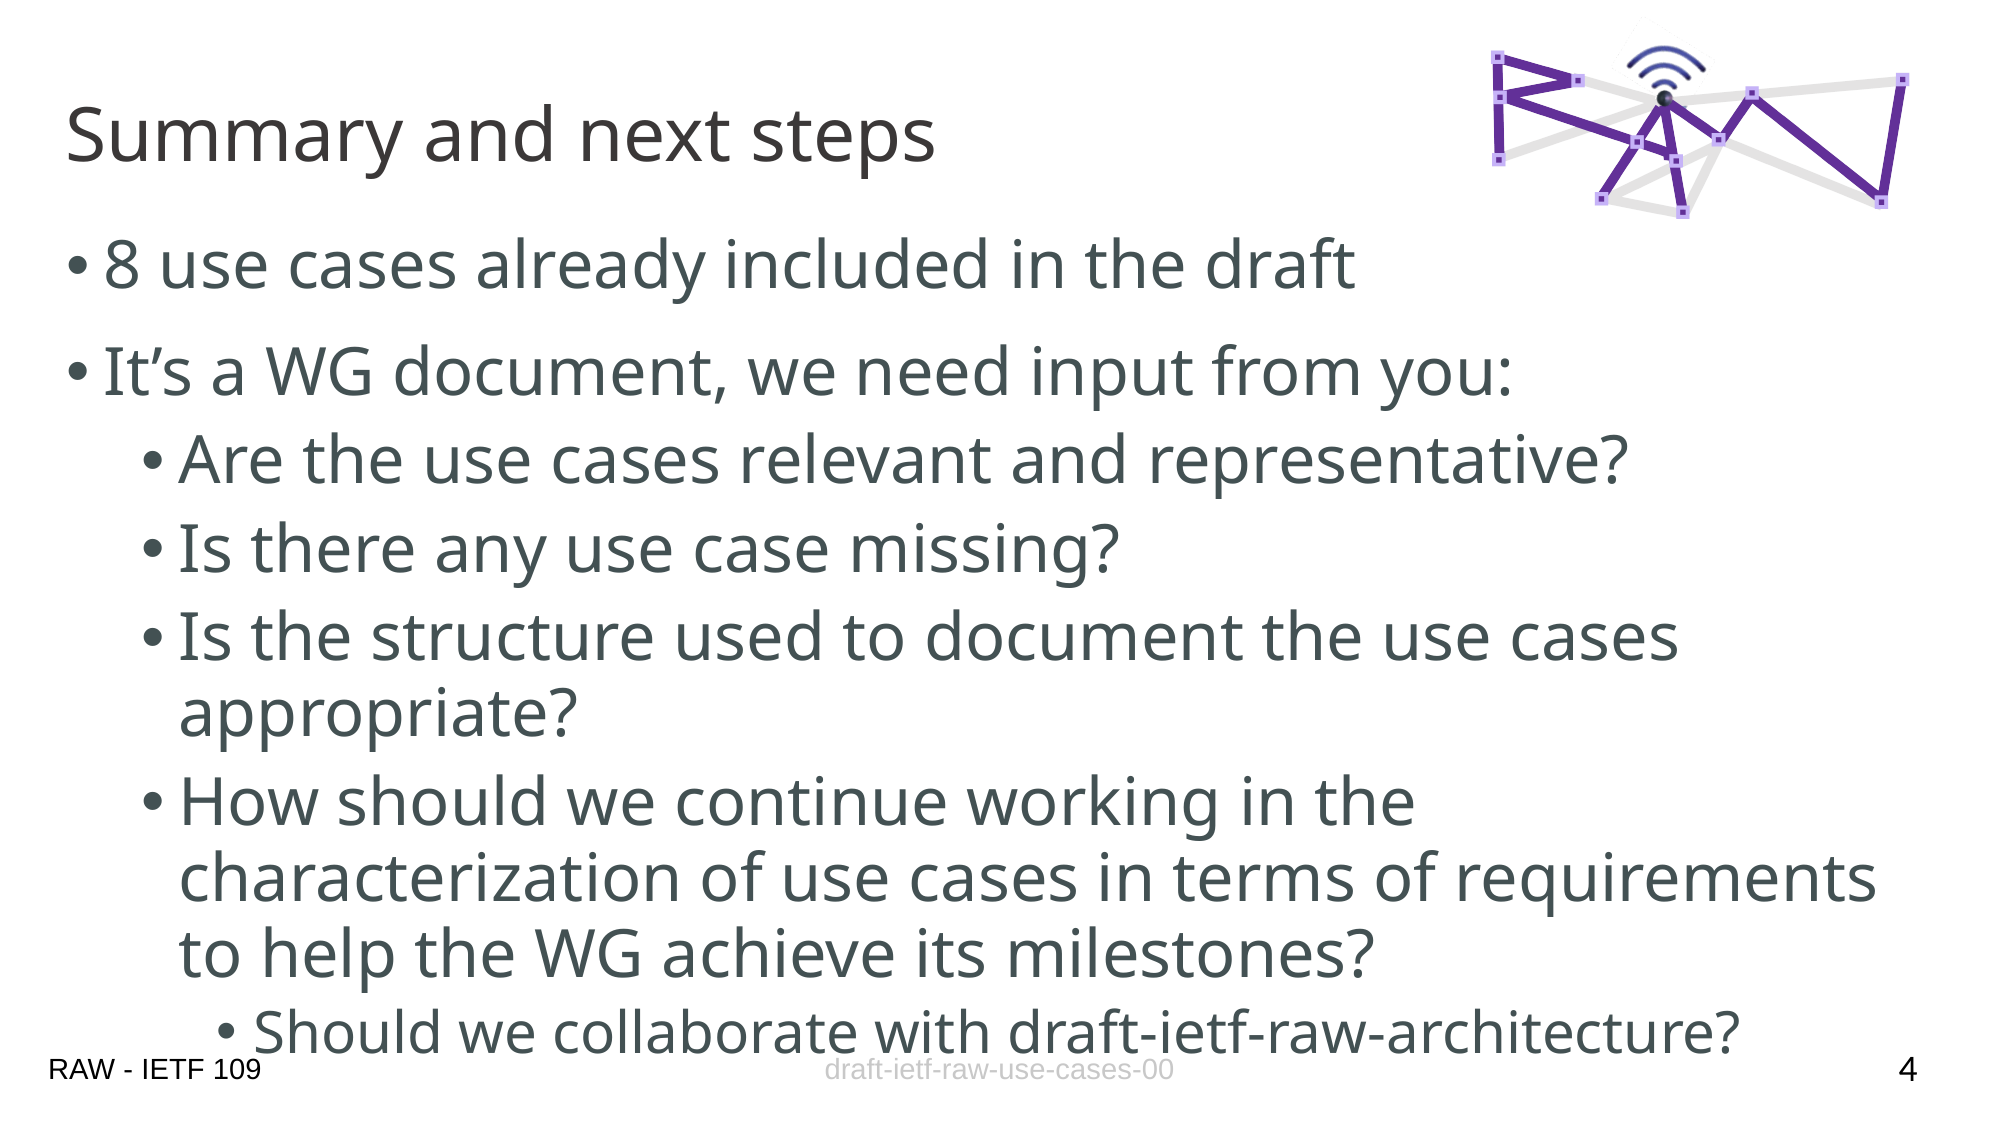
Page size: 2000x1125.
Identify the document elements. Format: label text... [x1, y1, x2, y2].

list 8 use cases already included in the draft It’s a WG document, we need input from you: Are the use cases relevant and representative? Is there any use case missing? Is the structure used to document the use cases appropriate? How should we continue working in the characterization of use cases in terms of requirements to help the WG achieve its milestones? Should we collaborate with draft-ietf-raw-architecture? [51, 220, 1926, 1035]
footer draft-ietf-raw-use-cases-00 [662, 1038, 1338, 1099]
title Summary and next steps [50, 70, 1927, 209]
picture [1464, 0, 1956, 239]
slide_number 4 [1482, 1036, 1933, 1097]
